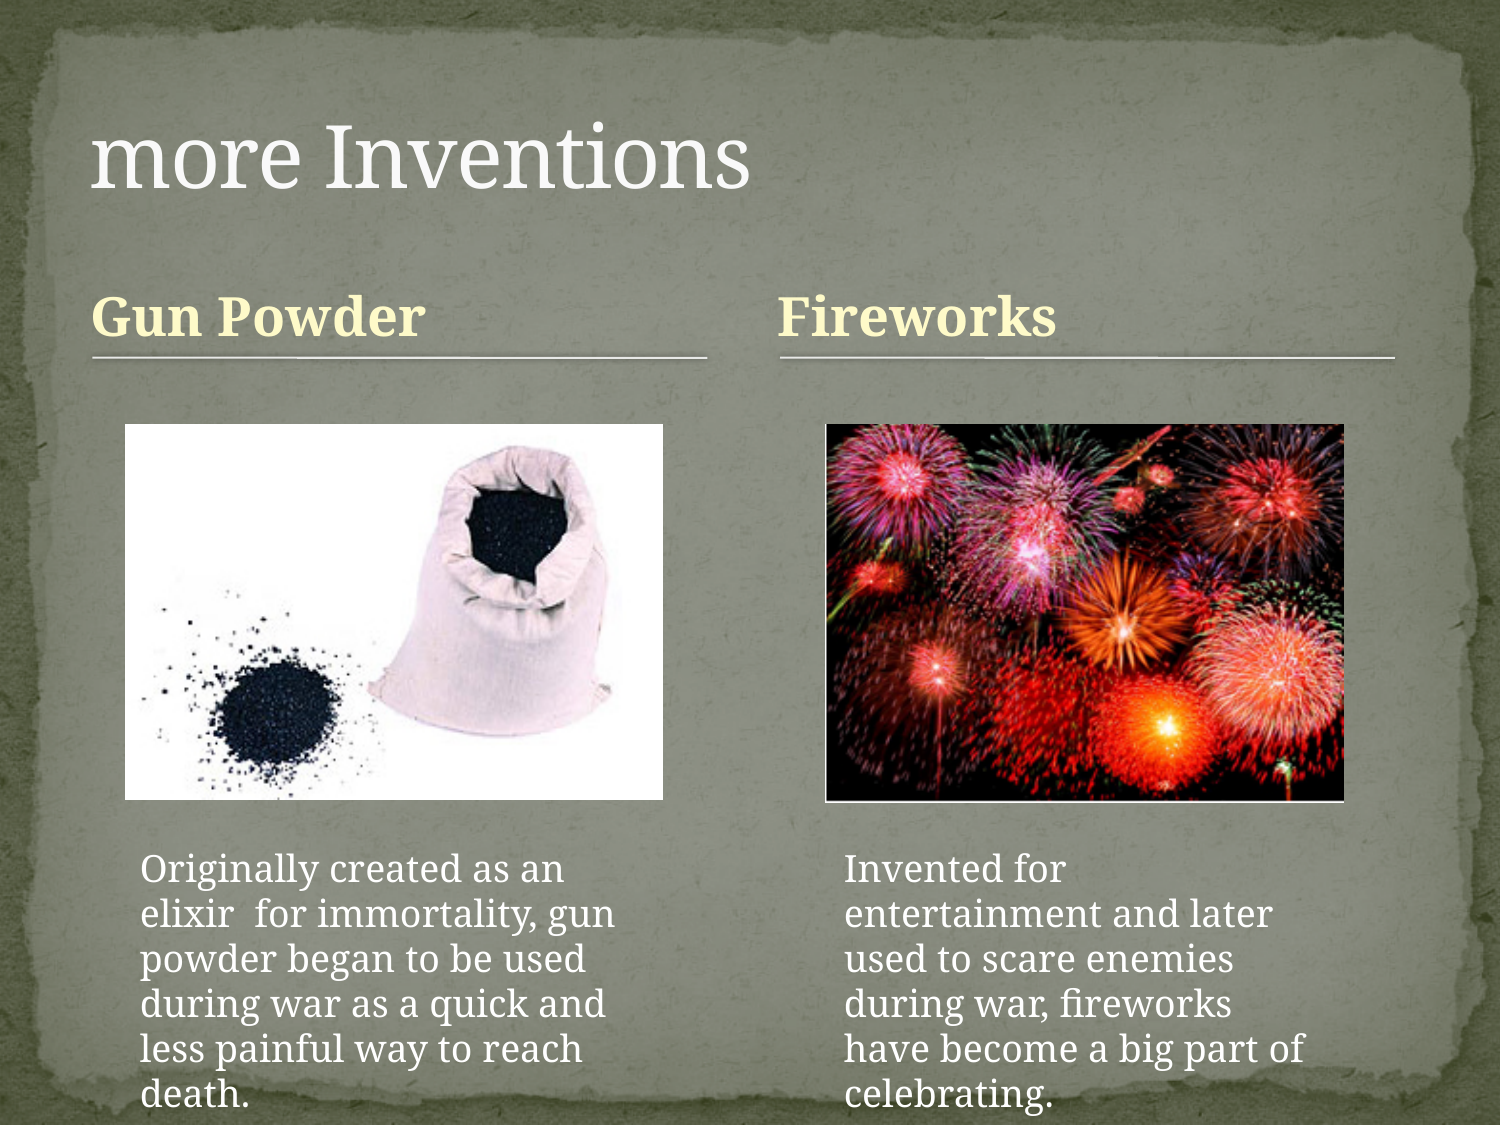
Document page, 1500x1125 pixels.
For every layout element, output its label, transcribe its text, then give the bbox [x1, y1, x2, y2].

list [127, 427, 661, 799]
list Fireworks [760, 228, 1427, 357]
title more Inventions [74, 25, 1425, 213]
text_box Originally created as an elixir for immortality, gun powder began to be used during war as a quick and less painful way to reach death. [124, 837, 650, 1123]
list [827, 427, 1343, 801]
text_box Invented for entertainment and later used to scare enemies during war, fireworks have become a big part of celebrating. [828, 837, 1350, 1123]
list Gun Powder [73, 228, 740, 357]
